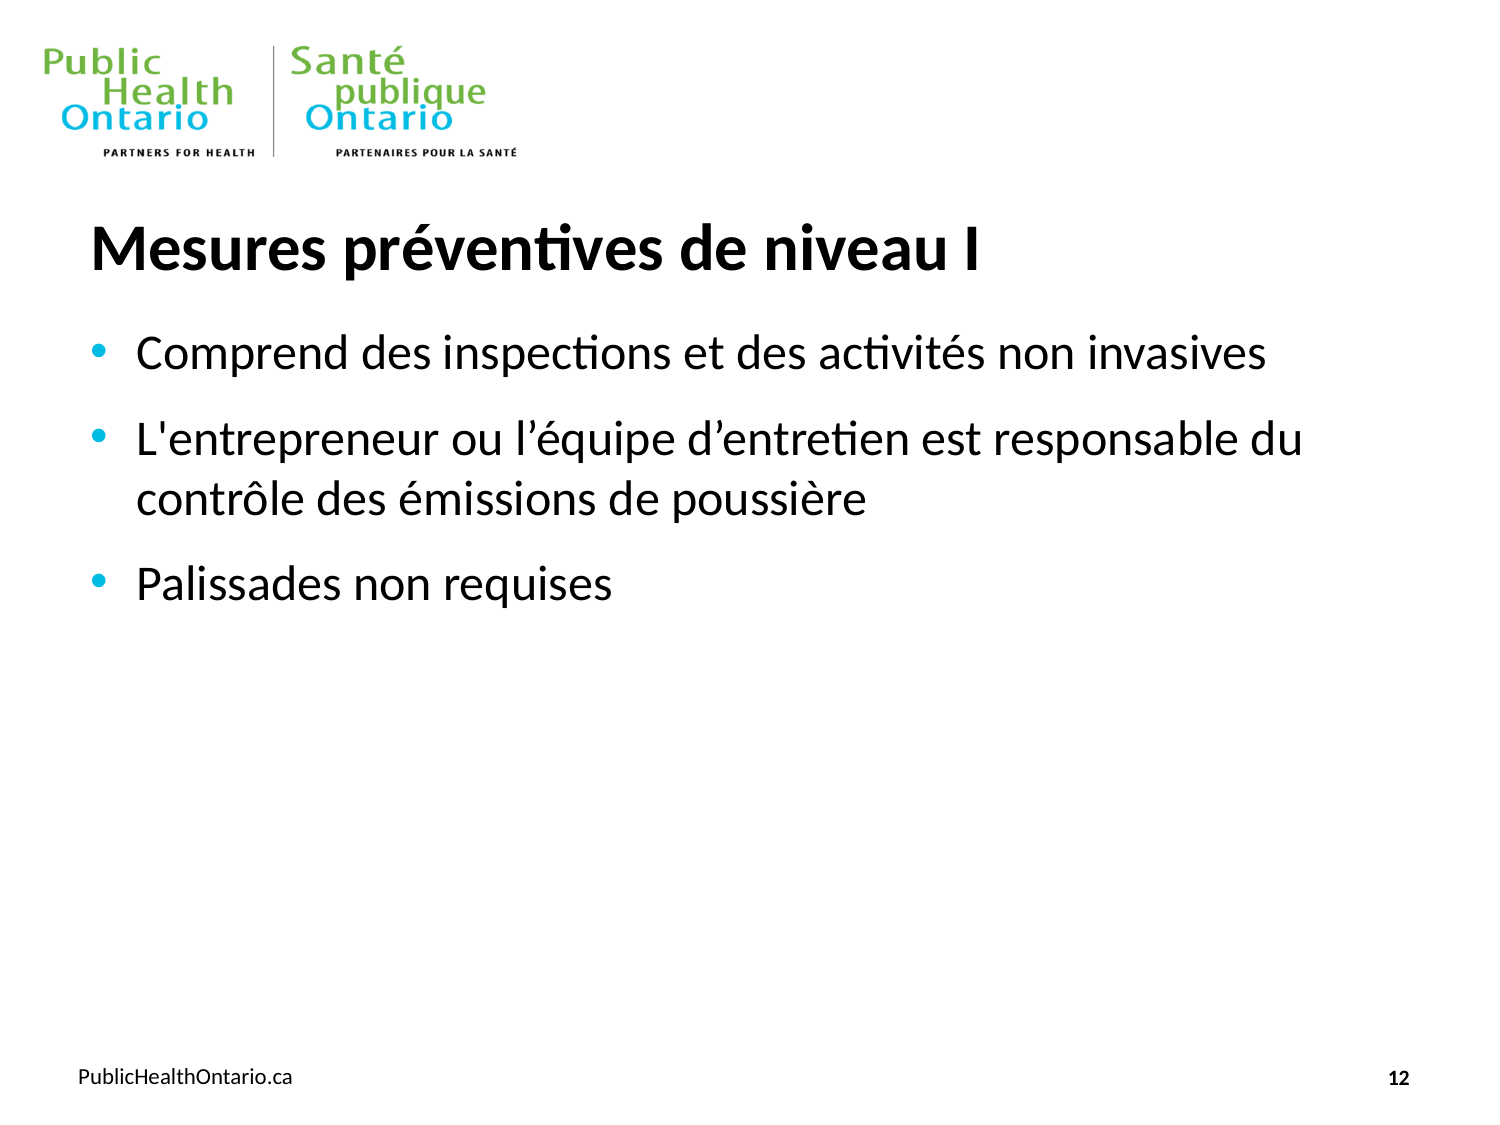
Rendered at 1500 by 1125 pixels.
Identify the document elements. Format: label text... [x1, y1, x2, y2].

title Mesures préventives de niveau I [75, 187, 1425, 300]
list Comprend des inspections et des activités non invasives L'entrepreneur ou l’équipe d’entretien est responsable du contrôle des émissions de poussière Palissades non requises [75, 312, 1425, 1038]
slide_number 12 [1287, 1057, 1425, 1096]
picture [37, 37, 525, 165]
